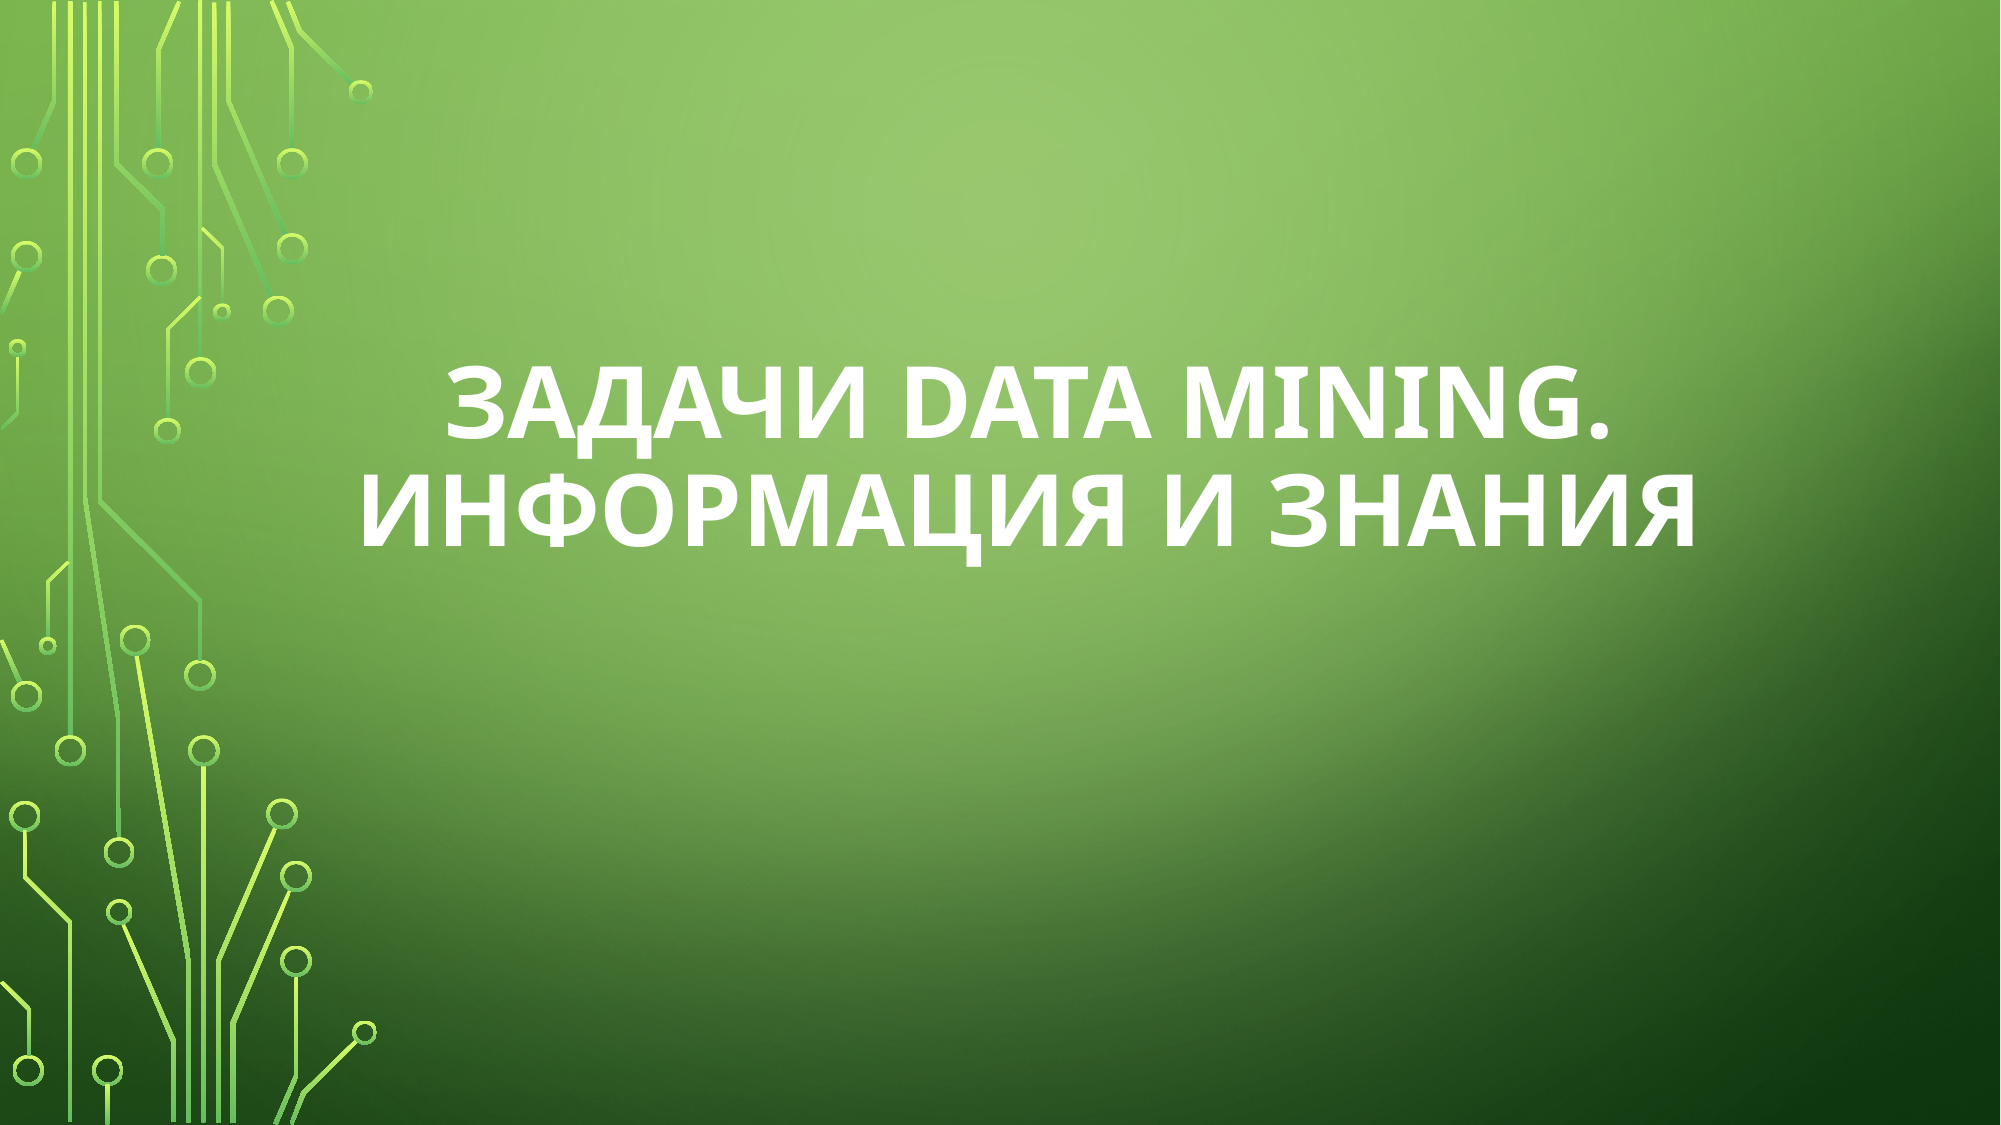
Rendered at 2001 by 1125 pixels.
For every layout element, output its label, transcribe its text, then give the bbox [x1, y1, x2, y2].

title Задачи Data Mining. Информация и знания [307, 184, 1750, 576]
